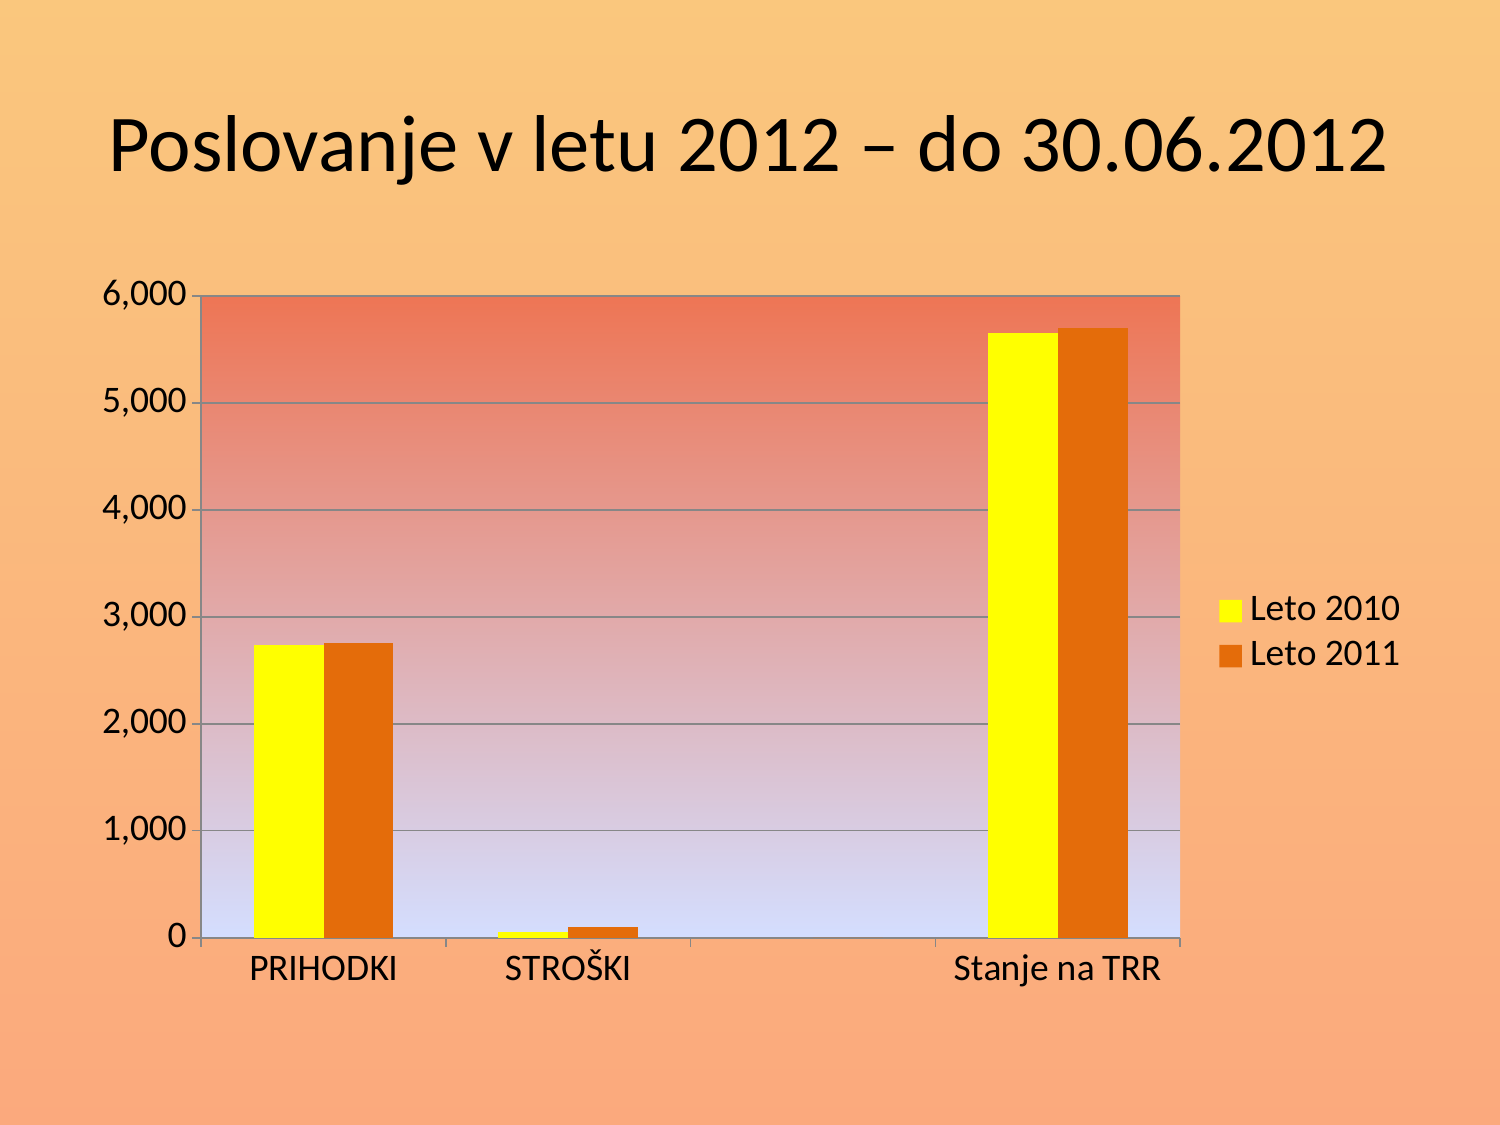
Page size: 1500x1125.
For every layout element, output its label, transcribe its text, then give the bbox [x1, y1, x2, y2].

chart [74, 262, 1426, 1006]
title Poslovanje v letu 2012 – do 30.06.2012 [75, 45, 1425, 233]
